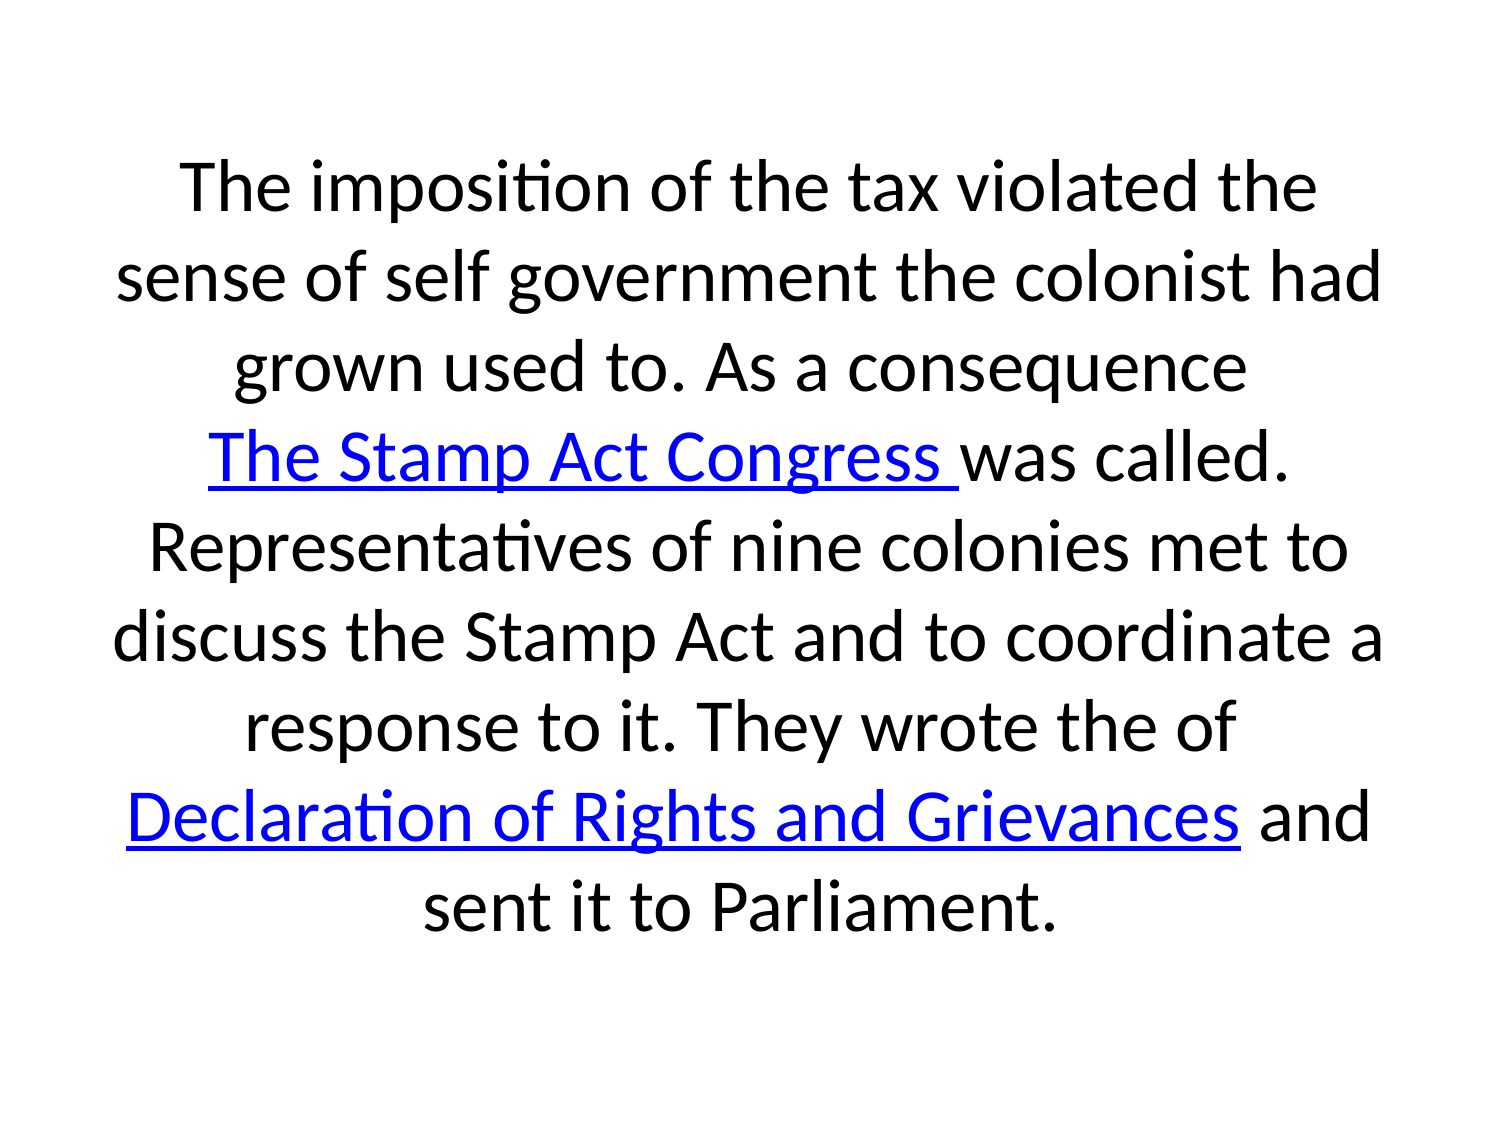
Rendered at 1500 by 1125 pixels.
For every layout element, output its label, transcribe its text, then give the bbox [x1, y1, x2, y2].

title The imposition of the tax violated the sense of self government the colonist had grown used to. As a consequence The Stamp Act Congress was called. Representatives of nine colonies met to discuss the Stamp Act and to coordinate a response to it. They wrote the of Declaration of Rights and Grievances and sent it to Parliament. [74, 44, 1426, 1038]
